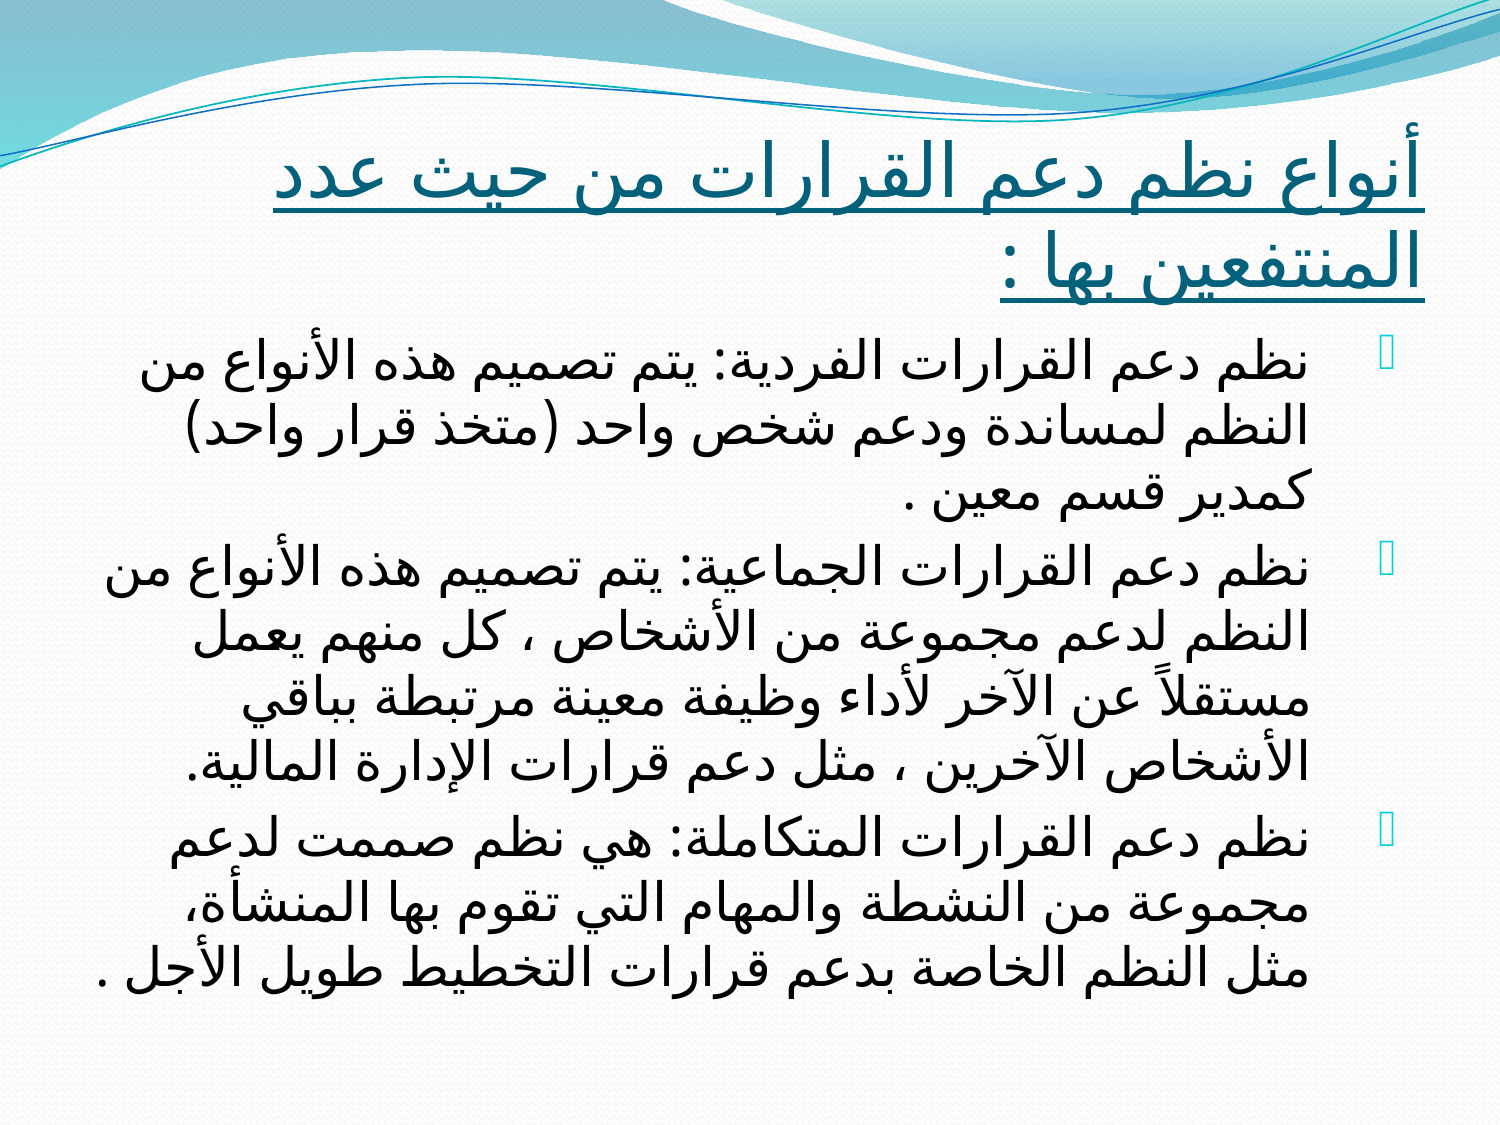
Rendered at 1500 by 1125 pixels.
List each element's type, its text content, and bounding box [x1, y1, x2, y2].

list نظم دعم القرارات الفردية: يتم تصميم هذه الأنواع من النظم لمساندة ودعم شخص واحد (متخذ قرار واحد) كمدير قسم معين . نظم دعم القرارات الجماعية: يتم تصميم هذه الأنواع من النظم لدعم مجموعة من الأشخاص ، كل منهم يعمل مستقلاً عن الآخر لأداء وظيفة معينة مرتبطة بباقي الأشخاص الآخرين ، مثل دعم قرارات الإدارة المالية. نظم دعم القرارات المتكاملة: هي نظم صممت لدعم مجموعة من النشطة والمهام التي تقوم بها المنشأة، مثل النظم الخاصة بدعم قرارات التخطيط طويل الأجل . [75, 317, 1425, 1038]
title أنواع نظم دعم القرارات من حيث عدد المنتفعين بها : [75, 115, 1425, 303]
